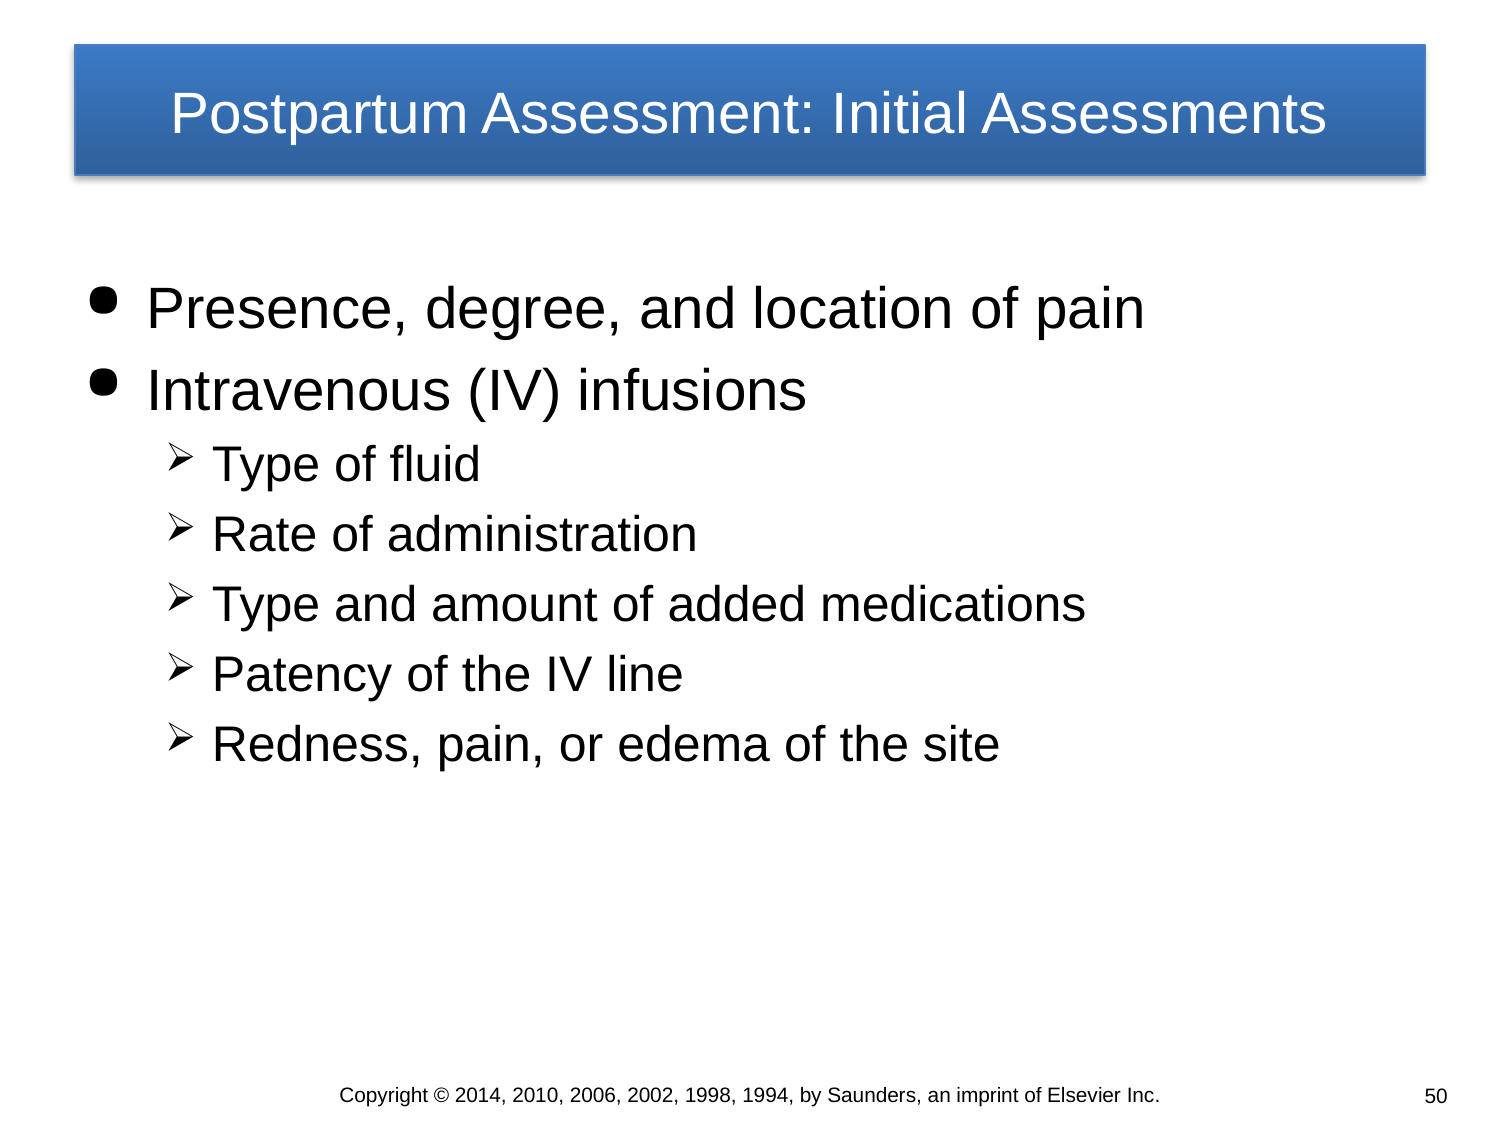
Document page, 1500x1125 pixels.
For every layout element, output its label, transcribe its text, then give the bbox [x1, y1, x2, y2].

footer Copyright © 2014, 2010, 2006, 2002, 1998, 1994, by Saunders, an imprint of Elsevier Inc. [187, 1062, 1313, 1125]
title Postpartum Assessment: Initial Assessments [74, 44, 1426, 176]
slide_number 50 [1362, 1065, 1463, 1125]
list Presence, degree, and location of pain Intravenous (IV) infusions Type of fluid Rate of administration Type and amount of added medications Patency of the IV line Redness, pain, or edema of the site [75, 262, 1425, 1005]
